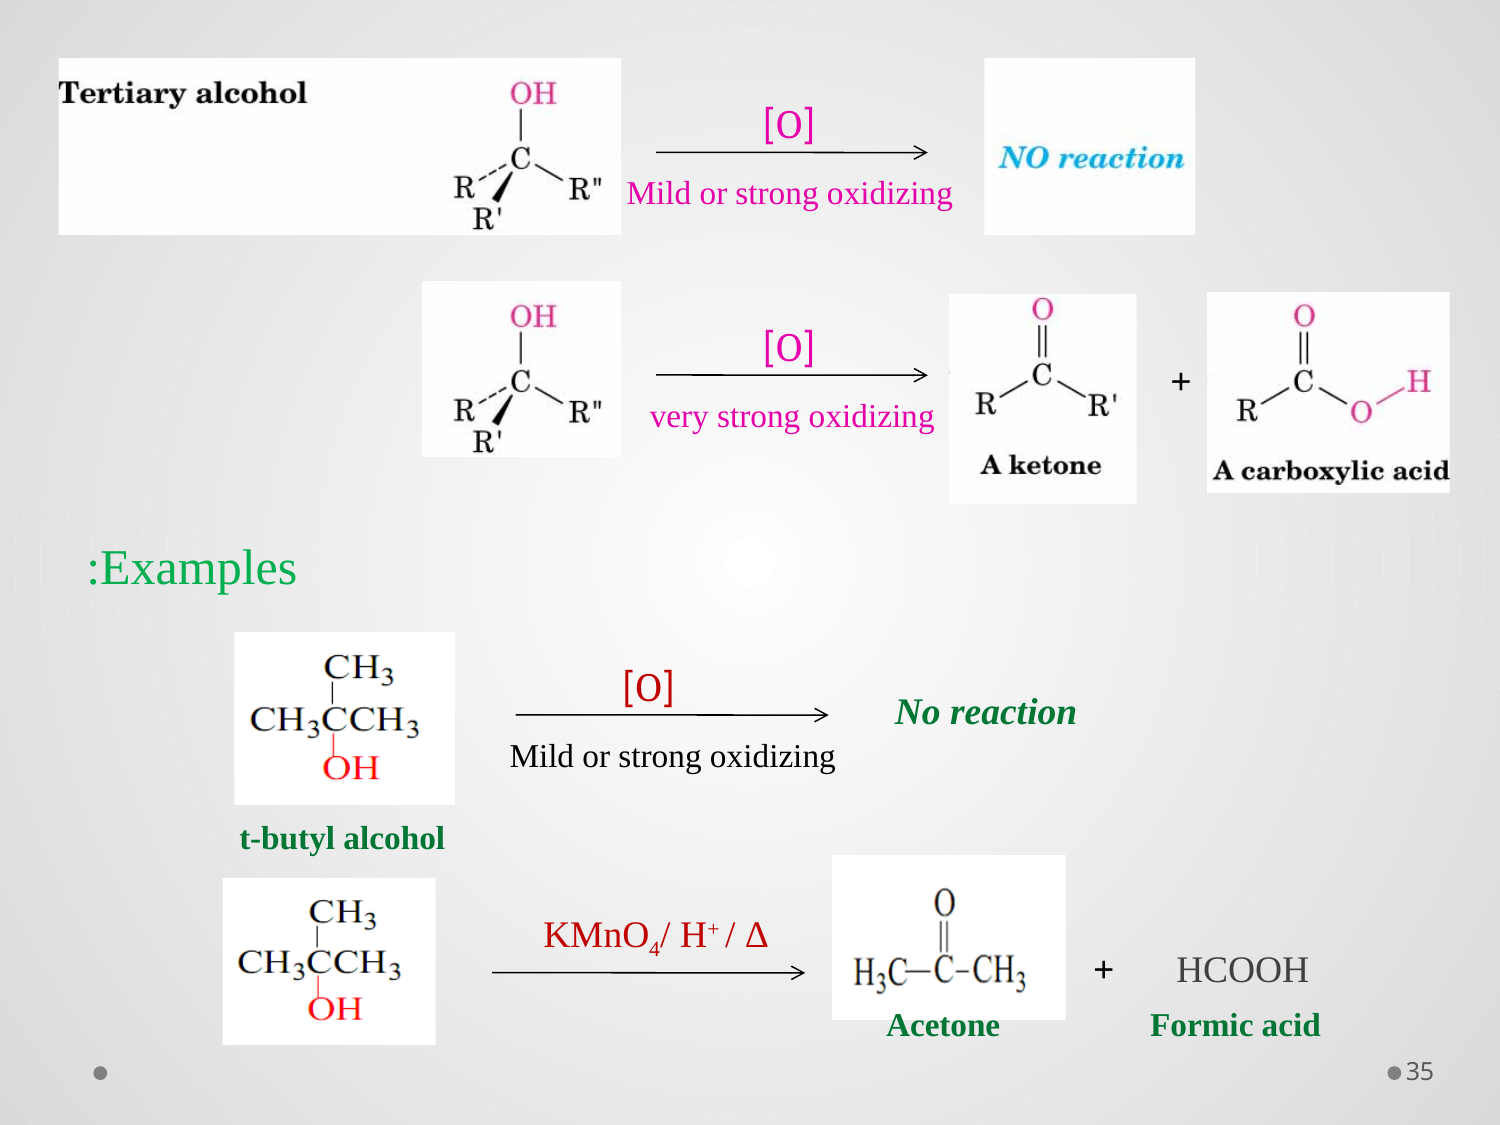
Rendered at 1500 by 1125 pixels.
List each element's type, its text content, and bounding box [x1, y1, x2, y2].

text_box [58, 58, 1450, 505]
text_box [222, 632, 1337, 1052]
text_box Examples: [71, 527, 313, 603]
slide_number 35 [1401, 1042, 1494, 1103]
